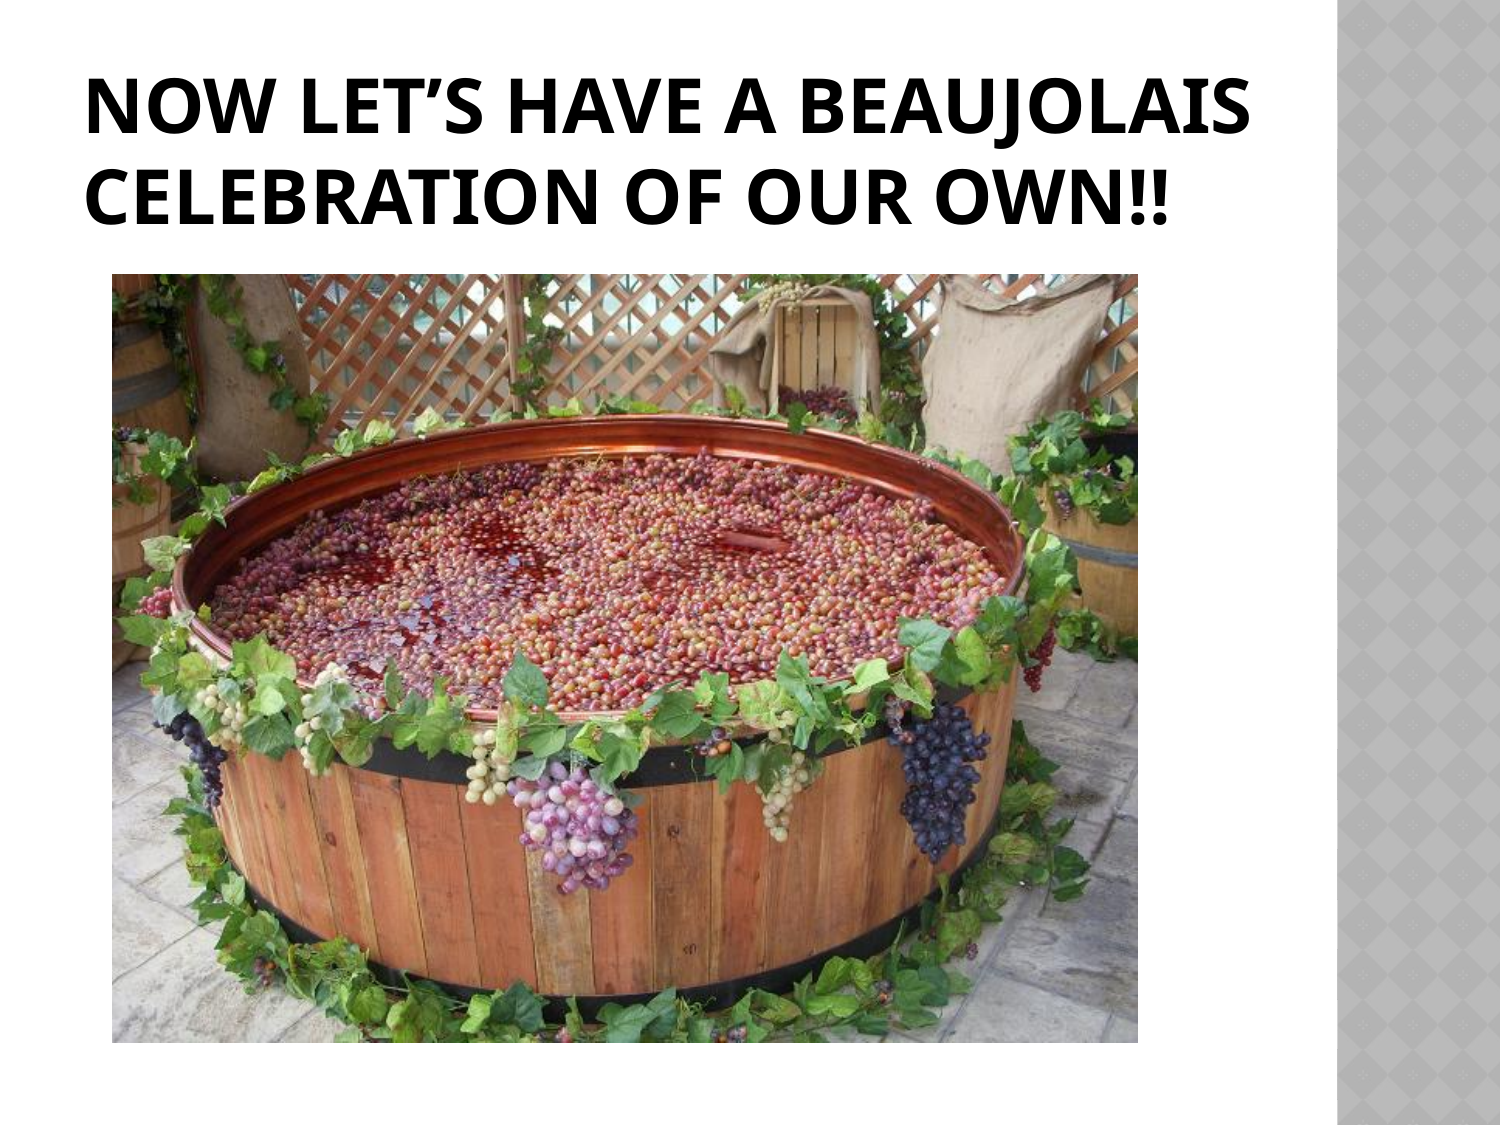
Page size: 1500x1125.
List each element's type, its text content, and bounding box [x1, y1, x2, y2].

title Now Let’s have a Beaujolais celebration of our own!! [75, 52, 1263, 240]
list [112, 274, 1138, 1044]
